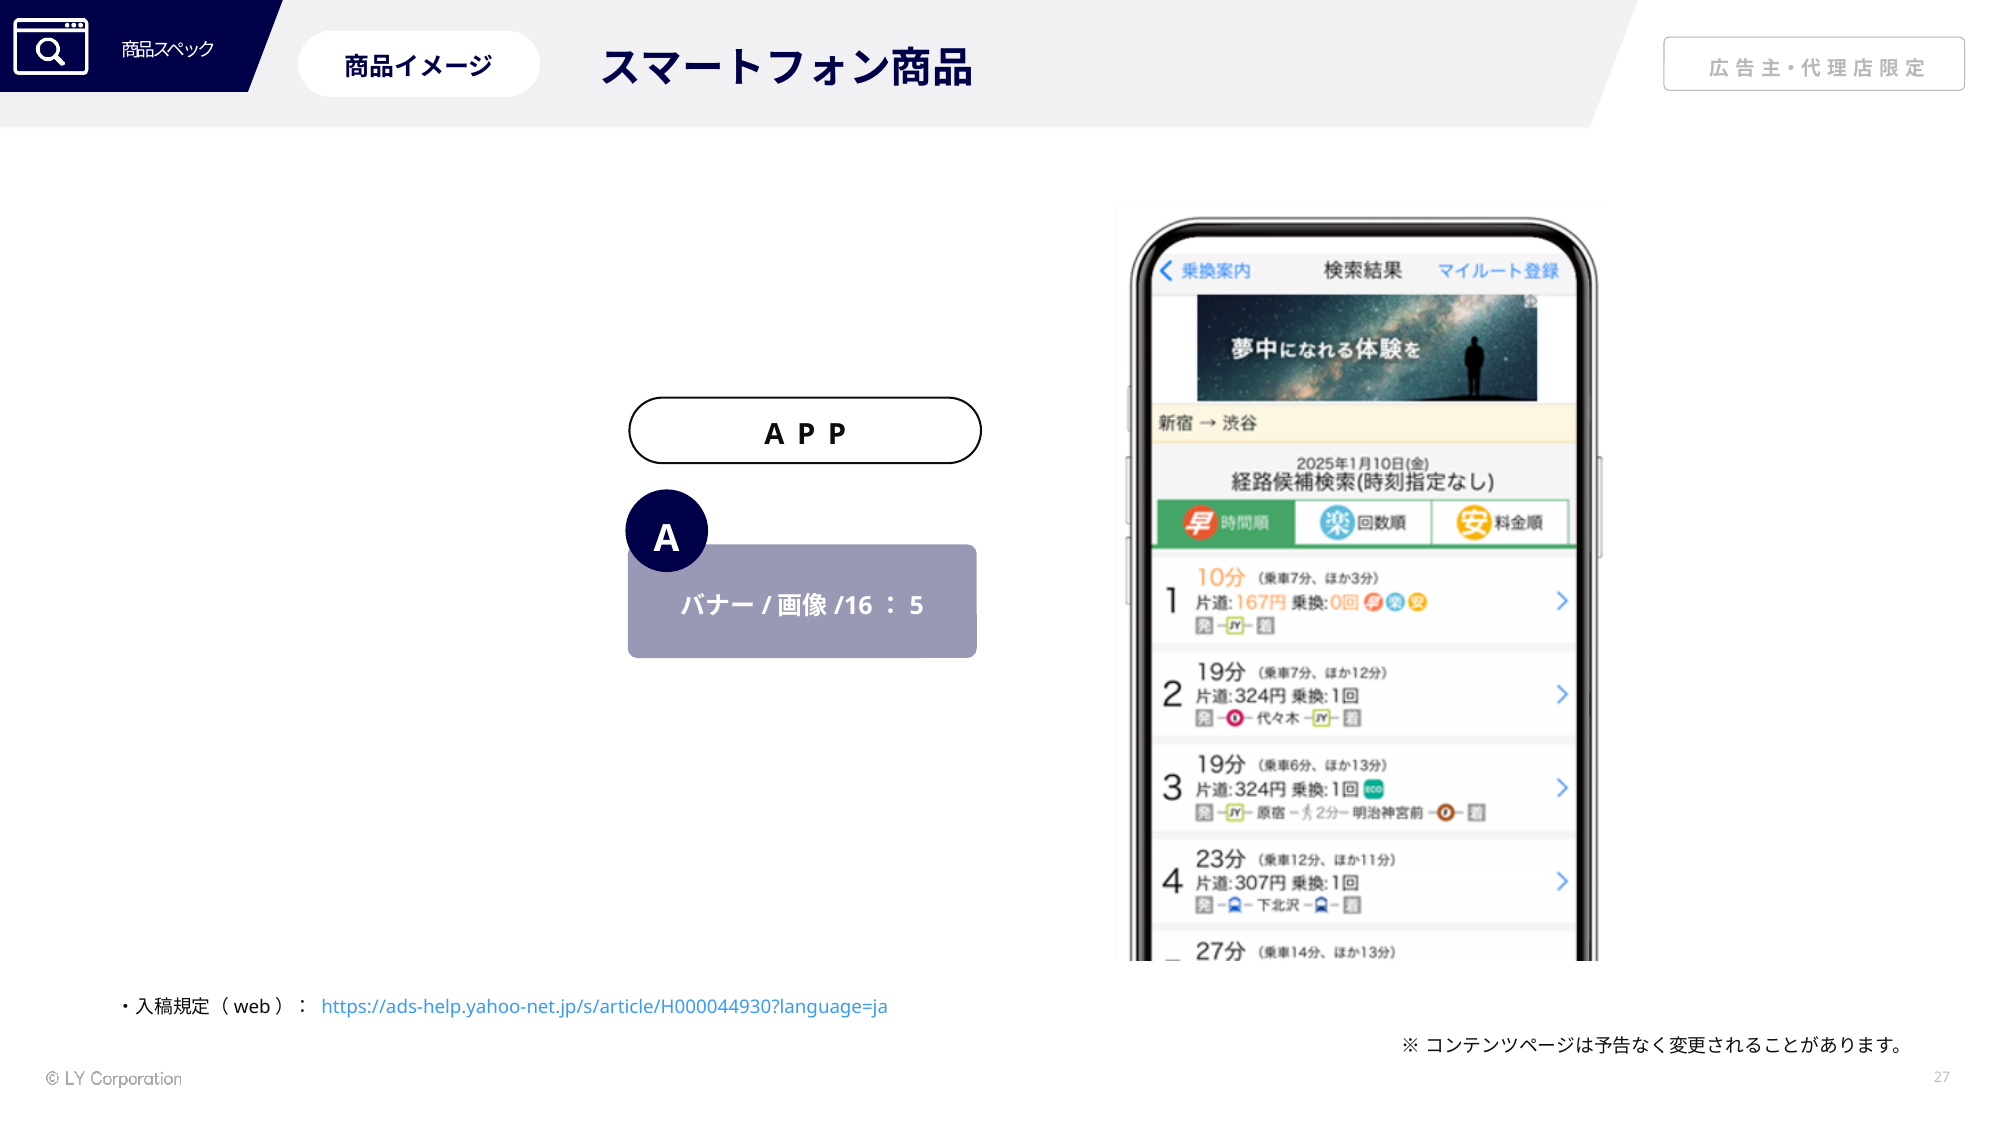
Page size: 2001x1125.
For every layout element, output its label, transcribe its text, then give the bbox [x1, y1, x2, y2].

text_box APP [628, 396, 983, 465]
text_box スマートフォン商品 [599, 41, 1481, 97]
picture [9, 5, 92, 87]
picture [46, 1071, 181, 1088]
picture [1103, 206, 1625, 961]
text_box バナー/画像/16：5 [626, 543, 978, 660]
text_box ※コンテンツページは予告なく変更されることがあります。 [1401, 1033, 1911, 1056]
text_box 商品イメージ [297, 29, 542, 98]
text_box 商品スペック [97, 13, 240, 81]
text_box ・入稿規定（web）： https://ads-help.yahoo-net.jp/s/article/H000044930?language=ja [102, 982, 1577, 1056]
text_box A [624, 488, 710, 574]
